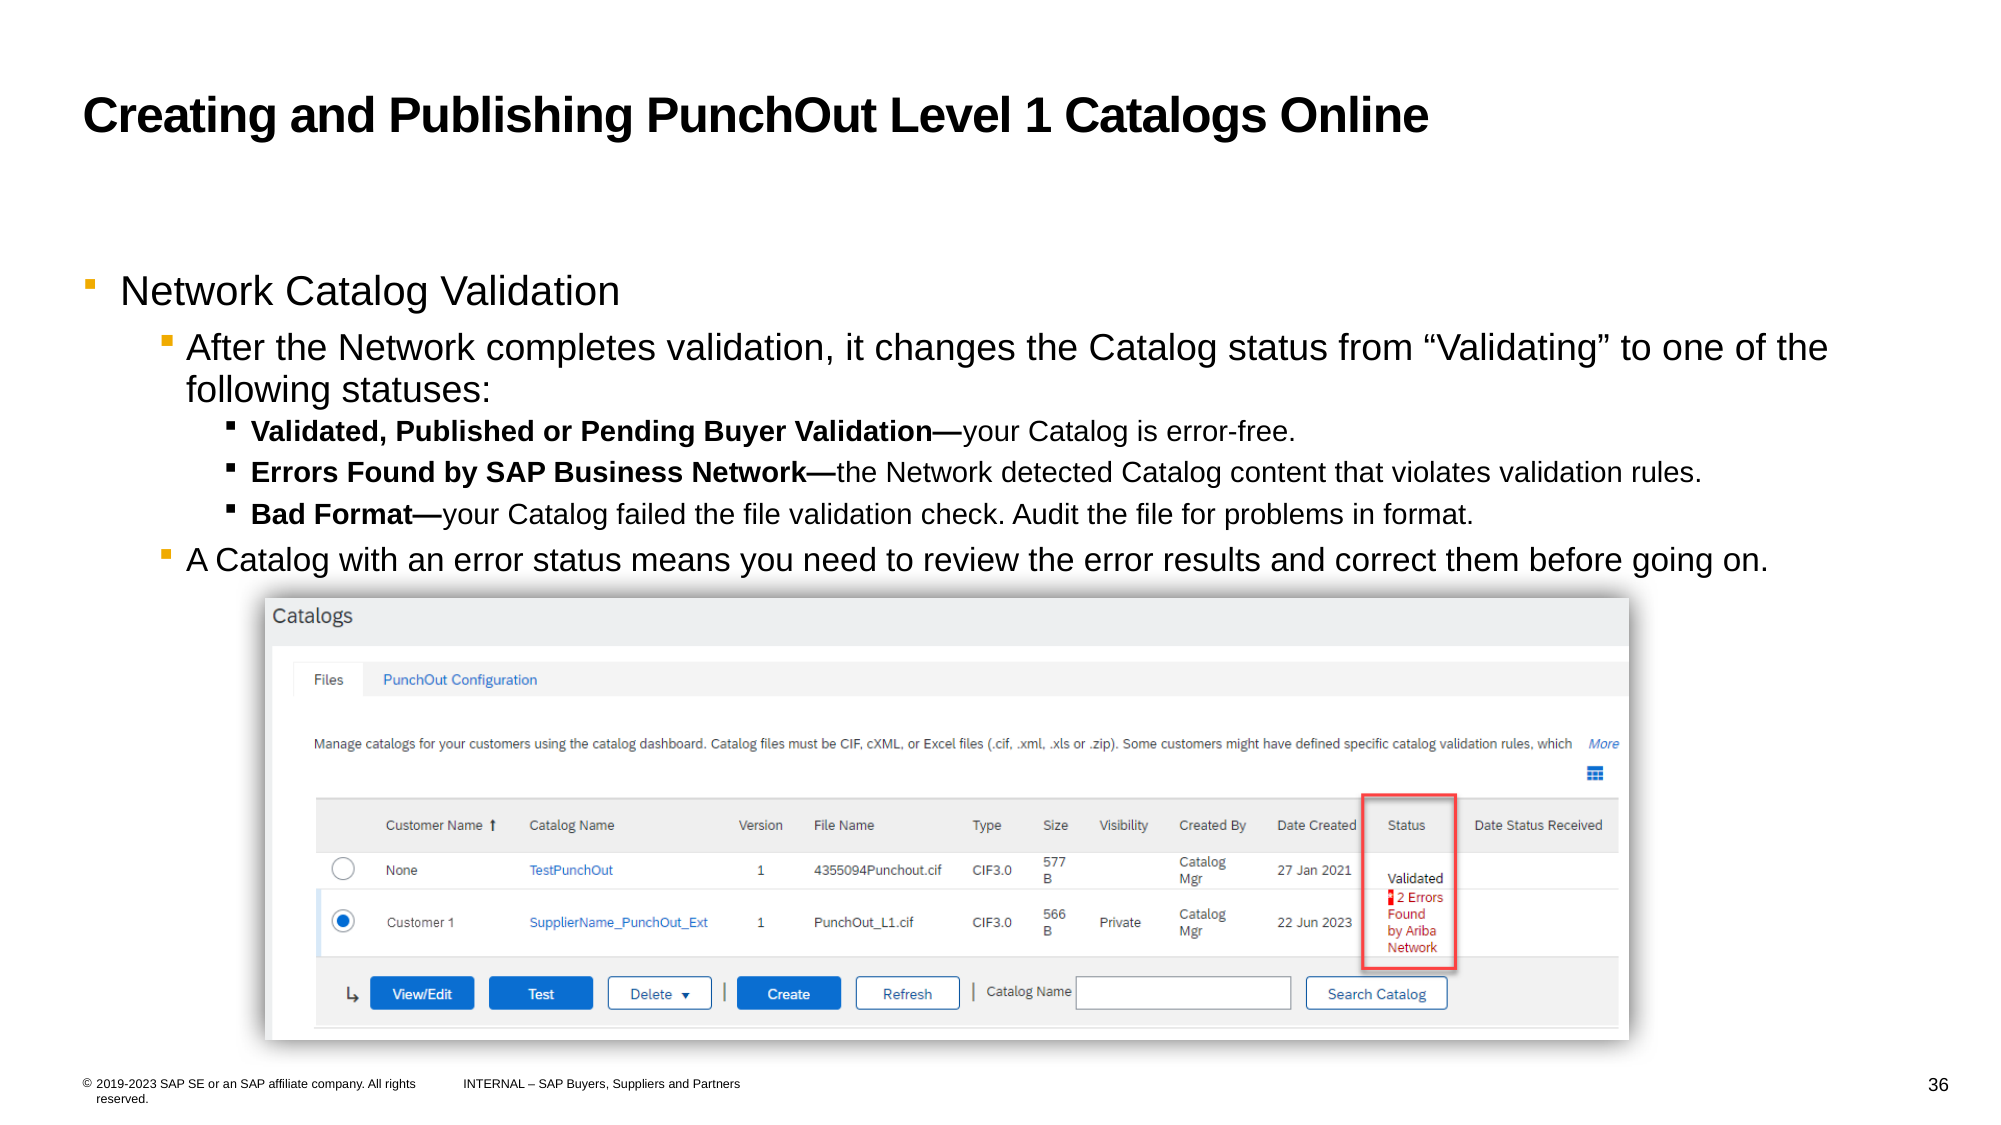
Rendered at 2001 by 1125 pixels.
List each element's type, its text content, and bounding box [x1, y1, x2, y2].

title Creating and Publishing PunchOut Level 1 Catalogs Online [82, 82, 1918, 144]
picture [264, 598, 1630, 1040]
list Network Catalog Validation After the Network completes validation, it changes the Catalog status from “Validating” to one of the following statuses: Validated, Published or Pending Buyer Validation—your Catalog is error-free. Errors Found by SAP Business Network—the Network detected Catalog content that violates validation rules. Bad Format—your Catalog failed the file validation check. Audit the file for problems in format. A Catalog with an error status means you need to review the error results and correct them before going on. [82, 265, 1918, 1040]
